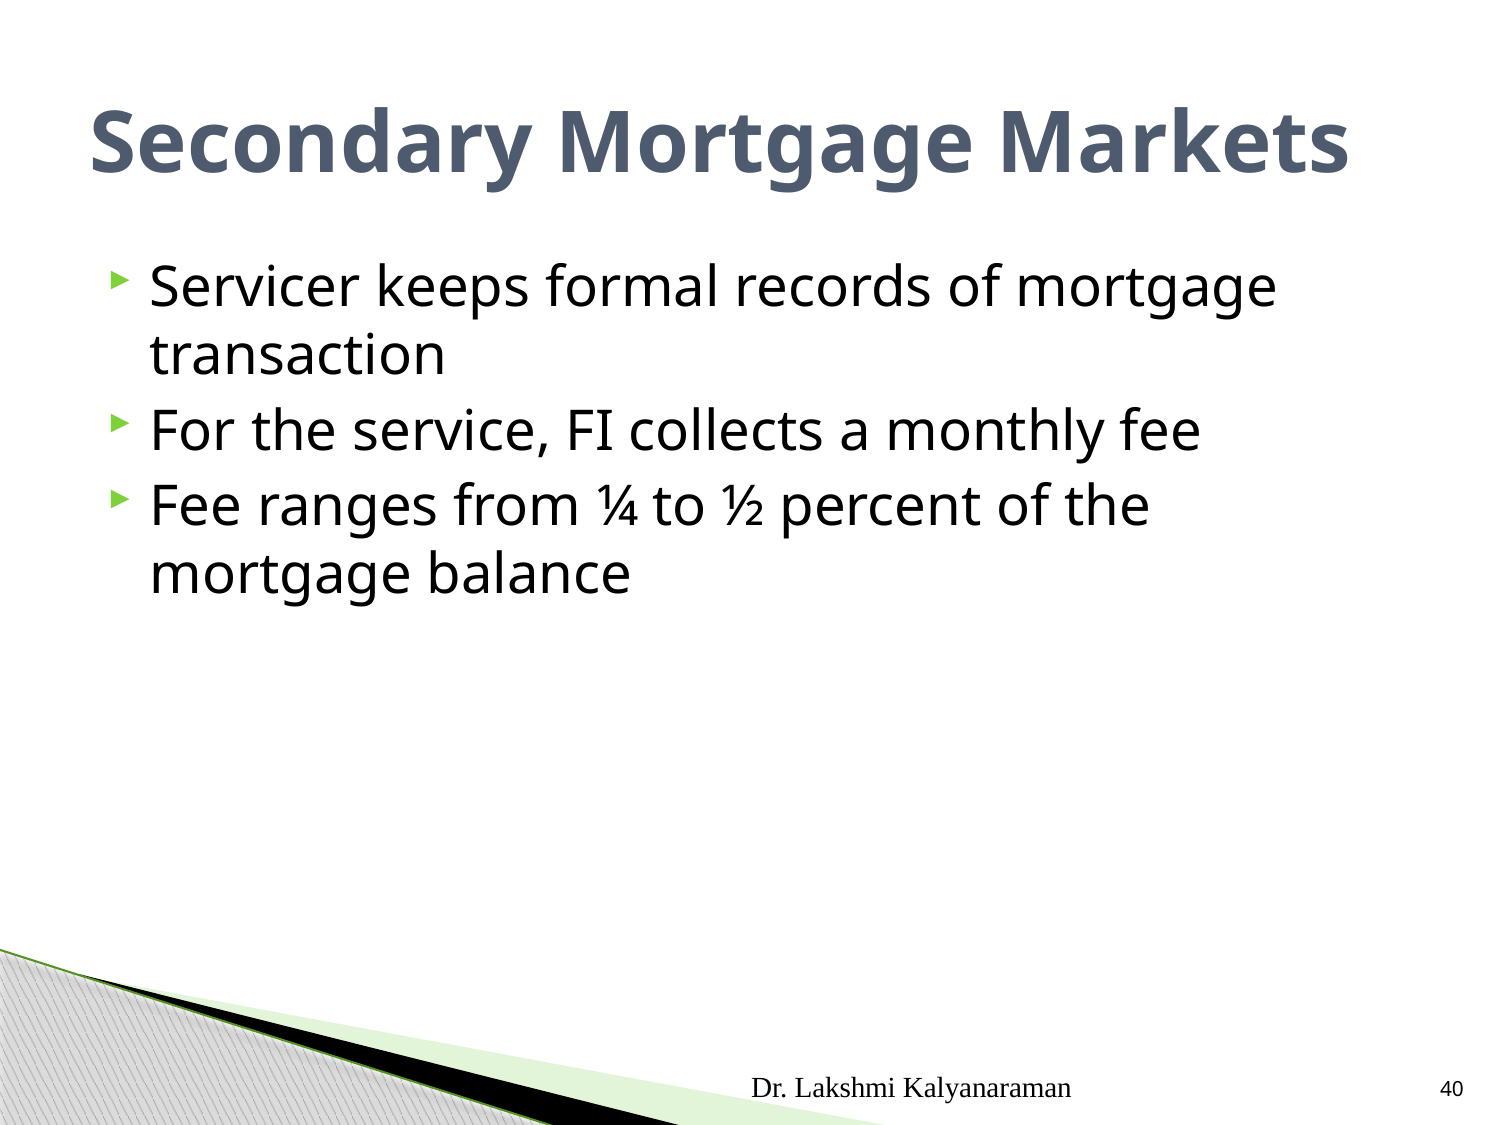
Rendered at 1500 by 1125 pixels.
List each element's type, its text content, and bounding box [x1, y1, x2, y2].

footer Dr. Lakshmi Kalyanaraman [718, 1051, 1105, 1112]
title Secondary Mortgage Markets [75, 45, 1425, 233]
slide_number 40 [1418, 1051, 1479, 1112]
list Servicer keeps formal records of mortgage transaction For the service, FI collects a monthly fee Fee ranges from ¼ to ½ percent of the mortgage balance [75, 243, 1425, 986]
